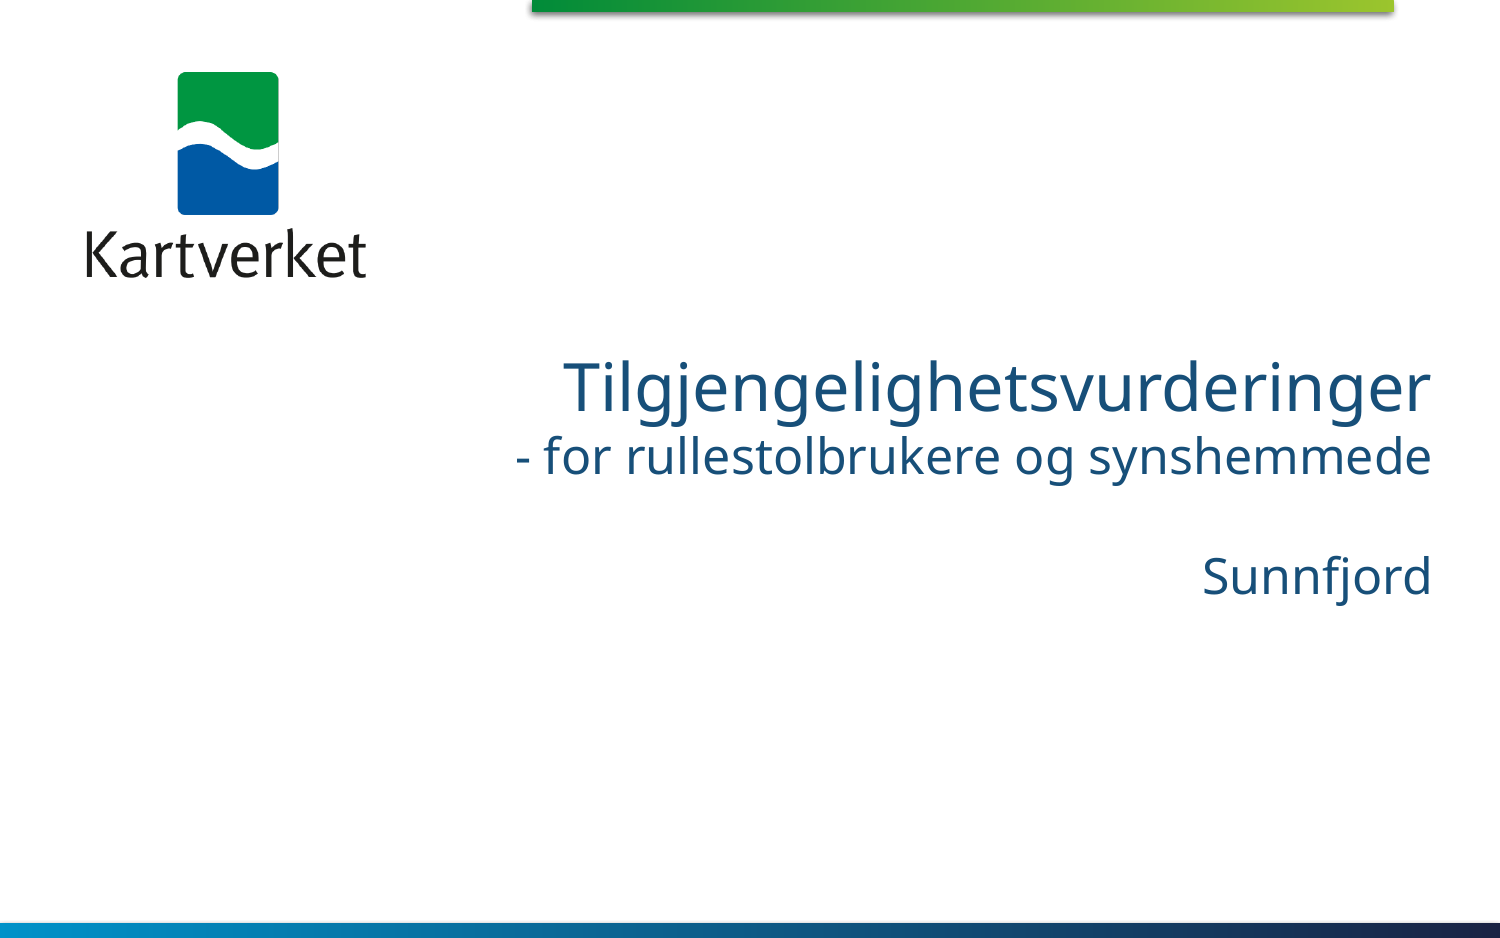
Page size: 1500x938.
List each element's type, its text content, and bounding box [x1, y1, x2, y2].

text_box Tilgjengelighetsvurderinger - for rullestolbrukere og synshemmede Sunnfjord [66, 337, 1449, 613]
